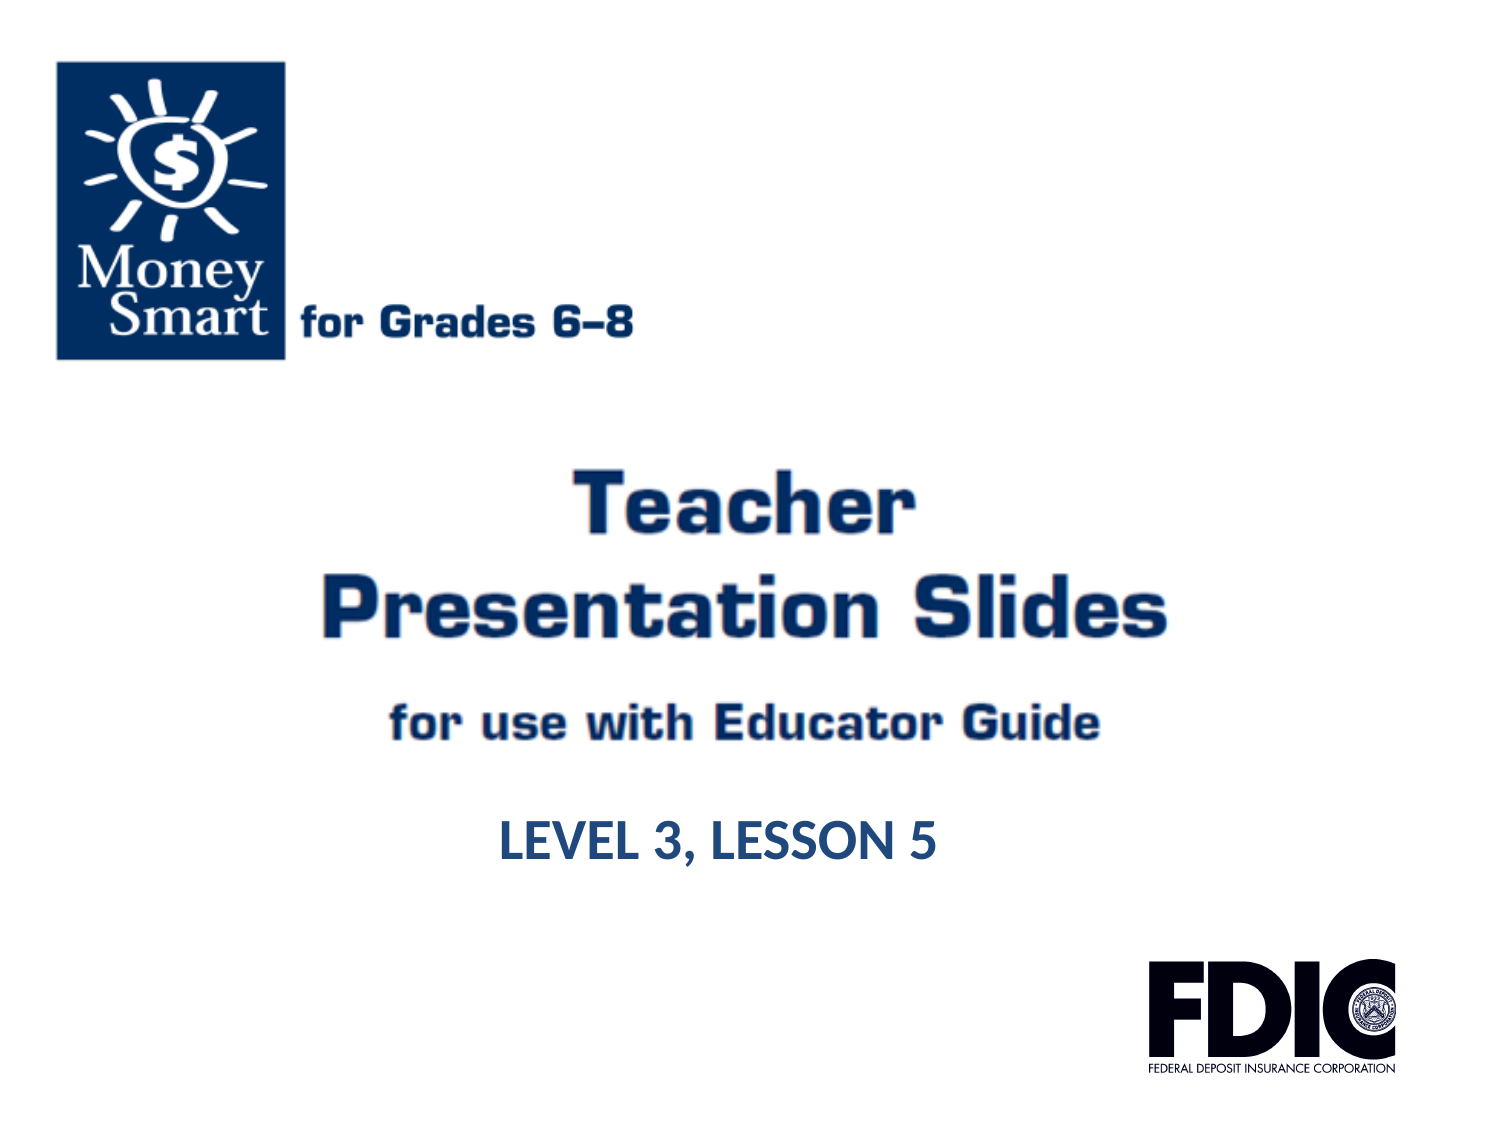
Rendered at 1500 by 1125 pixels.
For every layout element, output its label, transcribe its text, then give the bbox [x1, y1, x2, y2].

picture [49, 49, 651, 363]
text_box LEVEL 3, LESSON 5 [449, 810, 988, 879]
picture [295, 449, 1208, 801]
picture [1149, 959, 1397, 1073]
